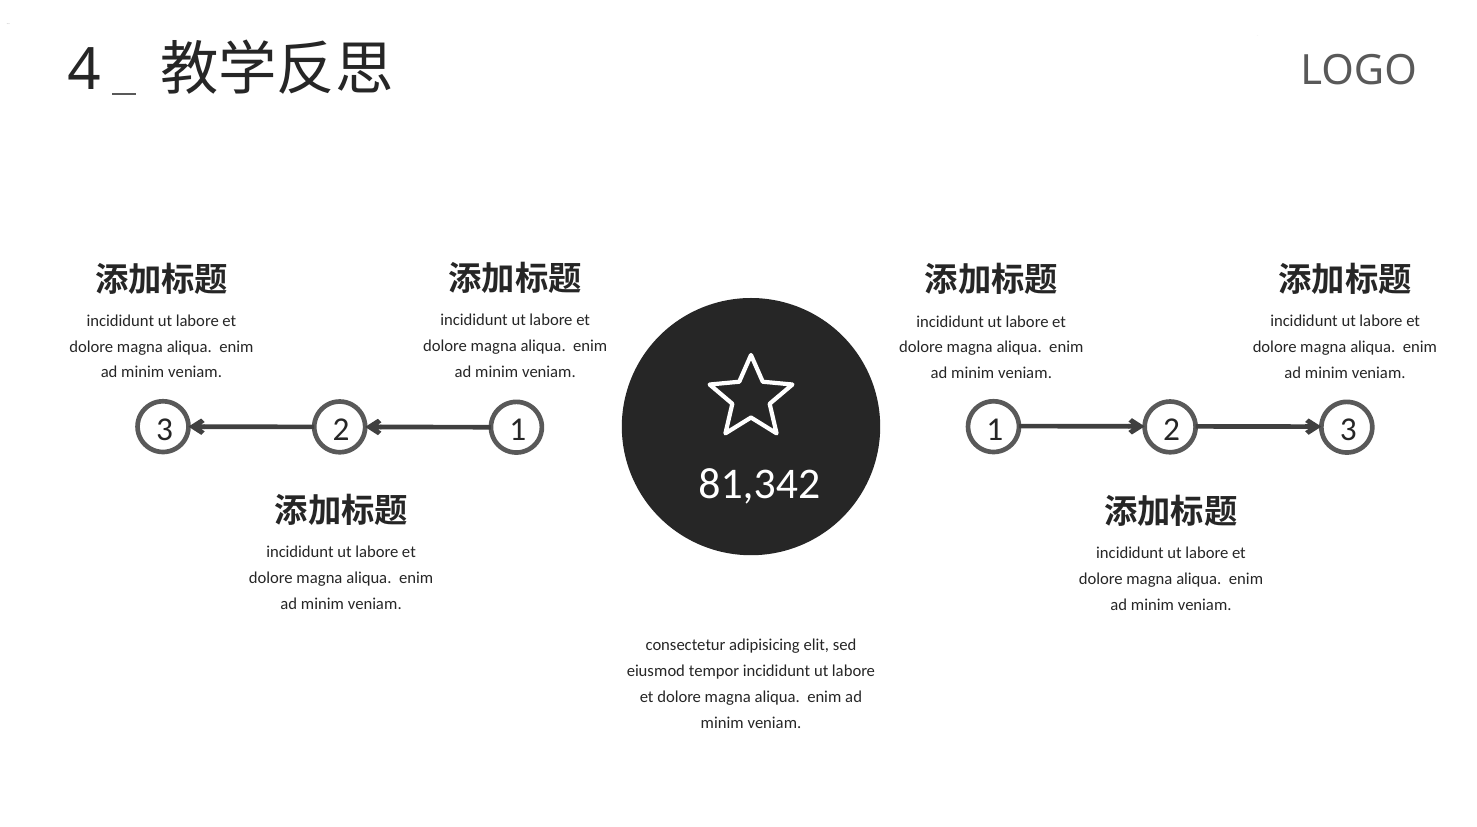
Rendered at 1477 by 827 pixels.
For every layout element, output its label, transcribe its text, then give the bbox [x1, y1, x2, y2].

text_box 1 [489, 399, 544, 455]
text_box incididunt ut labore et dolore magna aliqua. enim ad minim veniam. [236, 535, 446, 619]
text_box 添加标题 [57, 252, 266, 304]
text_box incididunt ut labore et dolore magna aliqua. enim ad minim veniam. [1240, 304, 1450, 388]
text_box 4 教学反思 [5, 23, 455, 109]
text_box [709, 354, 793, 434]
text_box 81,342 [687, 449, 832, 514]
text_box incididunt ut labore et dolore magna aliqua. enim ad minim veniam. [887, 305, 1096, 388]
text_box 添加标题 [1066, 484, 1276, 536]
text_box 添加标题 [410, 251, 620, 303]
text_box [619, 295, 883, 558]
text_box incididunt ut labore et dolore magna aliqua. enim ad minim veniam. [1066, 536, 1276, 620]
text_box 2 [1142, 399, 1198, 455]
text_box 3 [135, 399, 191, 455]
text_box 2 [312, 399, 368, 455]
text_box incididunt ut labore et dolore magna aliqua. enim ad minim veniam. [410, 303, 620, 387]
text_box LOGO [1256, 35, 1461, 101]
text_box incididunt ut labore et dolore magna aliqua. enim ad minim veniam. [57, 304, 266, 387]
text_box 添加标题 [1240, 252, 1450, 304]
text_box 添加标题 [887, 253, 1096, 305]
text_box consectetur adipisicing elit, sed eiusmod tempor incididunt ut labore et dolore magna aliqua. enim ad minim veniam. [609, 622, 893, 738]
text_box 添加标题 [236, 483, 446, 535]
text_box 1 [965, 399, 1021, 455]
text_box 3 [1319, 399, 1375, 455]
